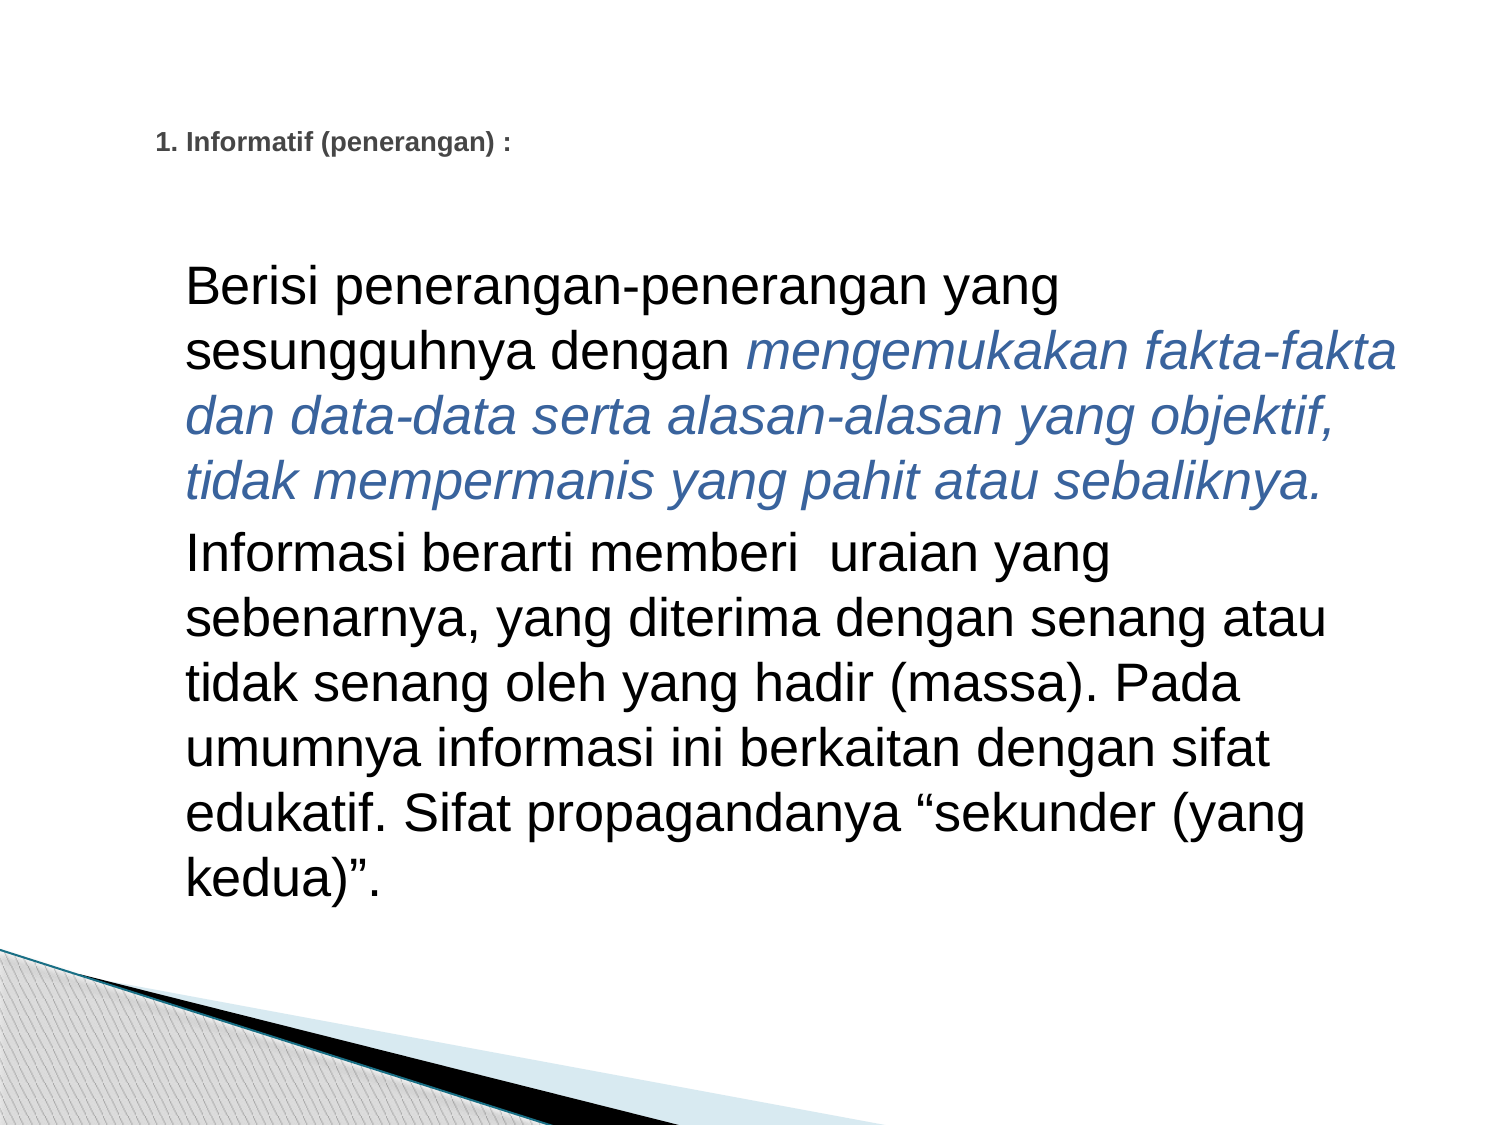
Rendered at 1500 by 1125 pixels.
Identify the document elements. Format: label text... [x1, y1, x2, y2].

list Berisi penerangan-penerangan yang sesungguhnya dengan mengemukakan fakta-fakta dan data-data serta alasan-alasan yang objektif, tidak mempermanis yang pahit atau sebaliknya. Informasi berarti memberi uraian yang sebenarnya, yang diterima dengan senang atau tidak senang oleh yang hadir (massa). Pada umumnya informasi ini berkaitan dengan sifat edukatif. Sifat propagandanya “sekunder (yang kedua)”. [75, 243, 1425, 986]
title 1. Informatif (penerangan) : [140, 82, 1421, 200]
